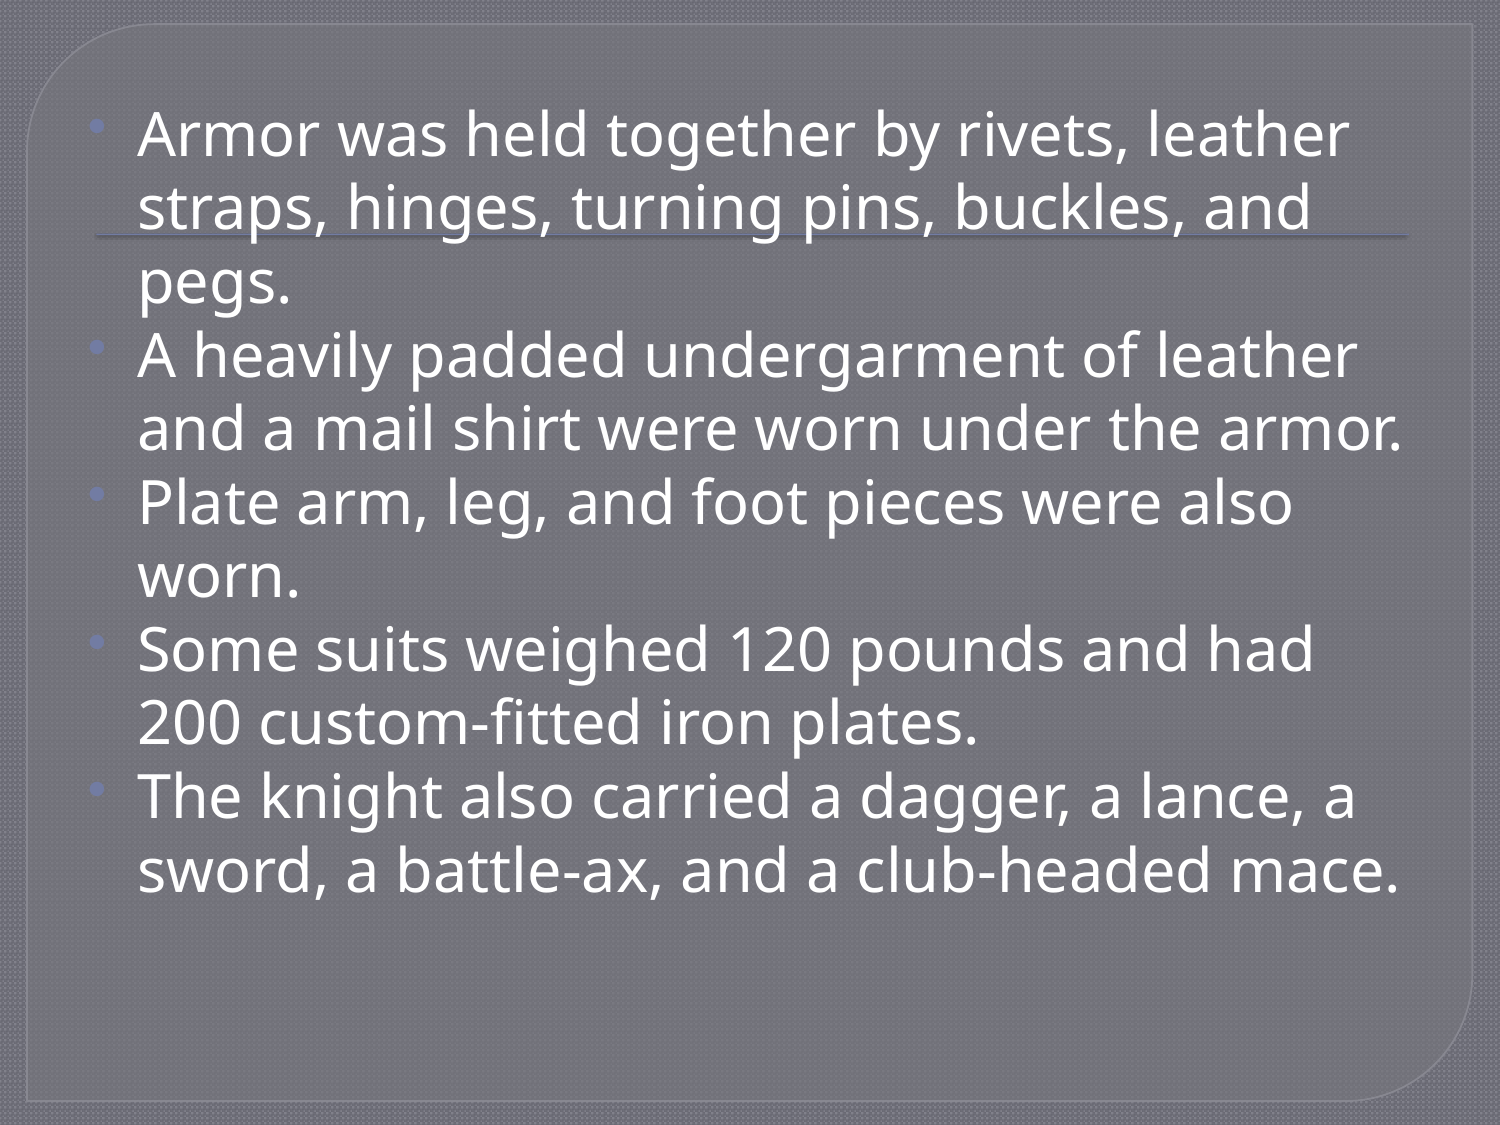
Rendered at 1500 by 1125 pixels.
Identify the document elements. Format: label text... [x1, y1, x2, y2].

list Armor was held together by rivets, leather straps, hinges, turning pins, buckles, and pegs. A heavily padded undergarment of leather and a mail shirt were worn under the armor. Plate arm, leg, and foot pieces were also worn. Some suits weighed 120 pounds and had 200 custom-fitted iron plates. The knight also carried a dagger, a lance, a sword, a battle-ax, and a club-headed mace. [75, 87, 1425, 1013]
